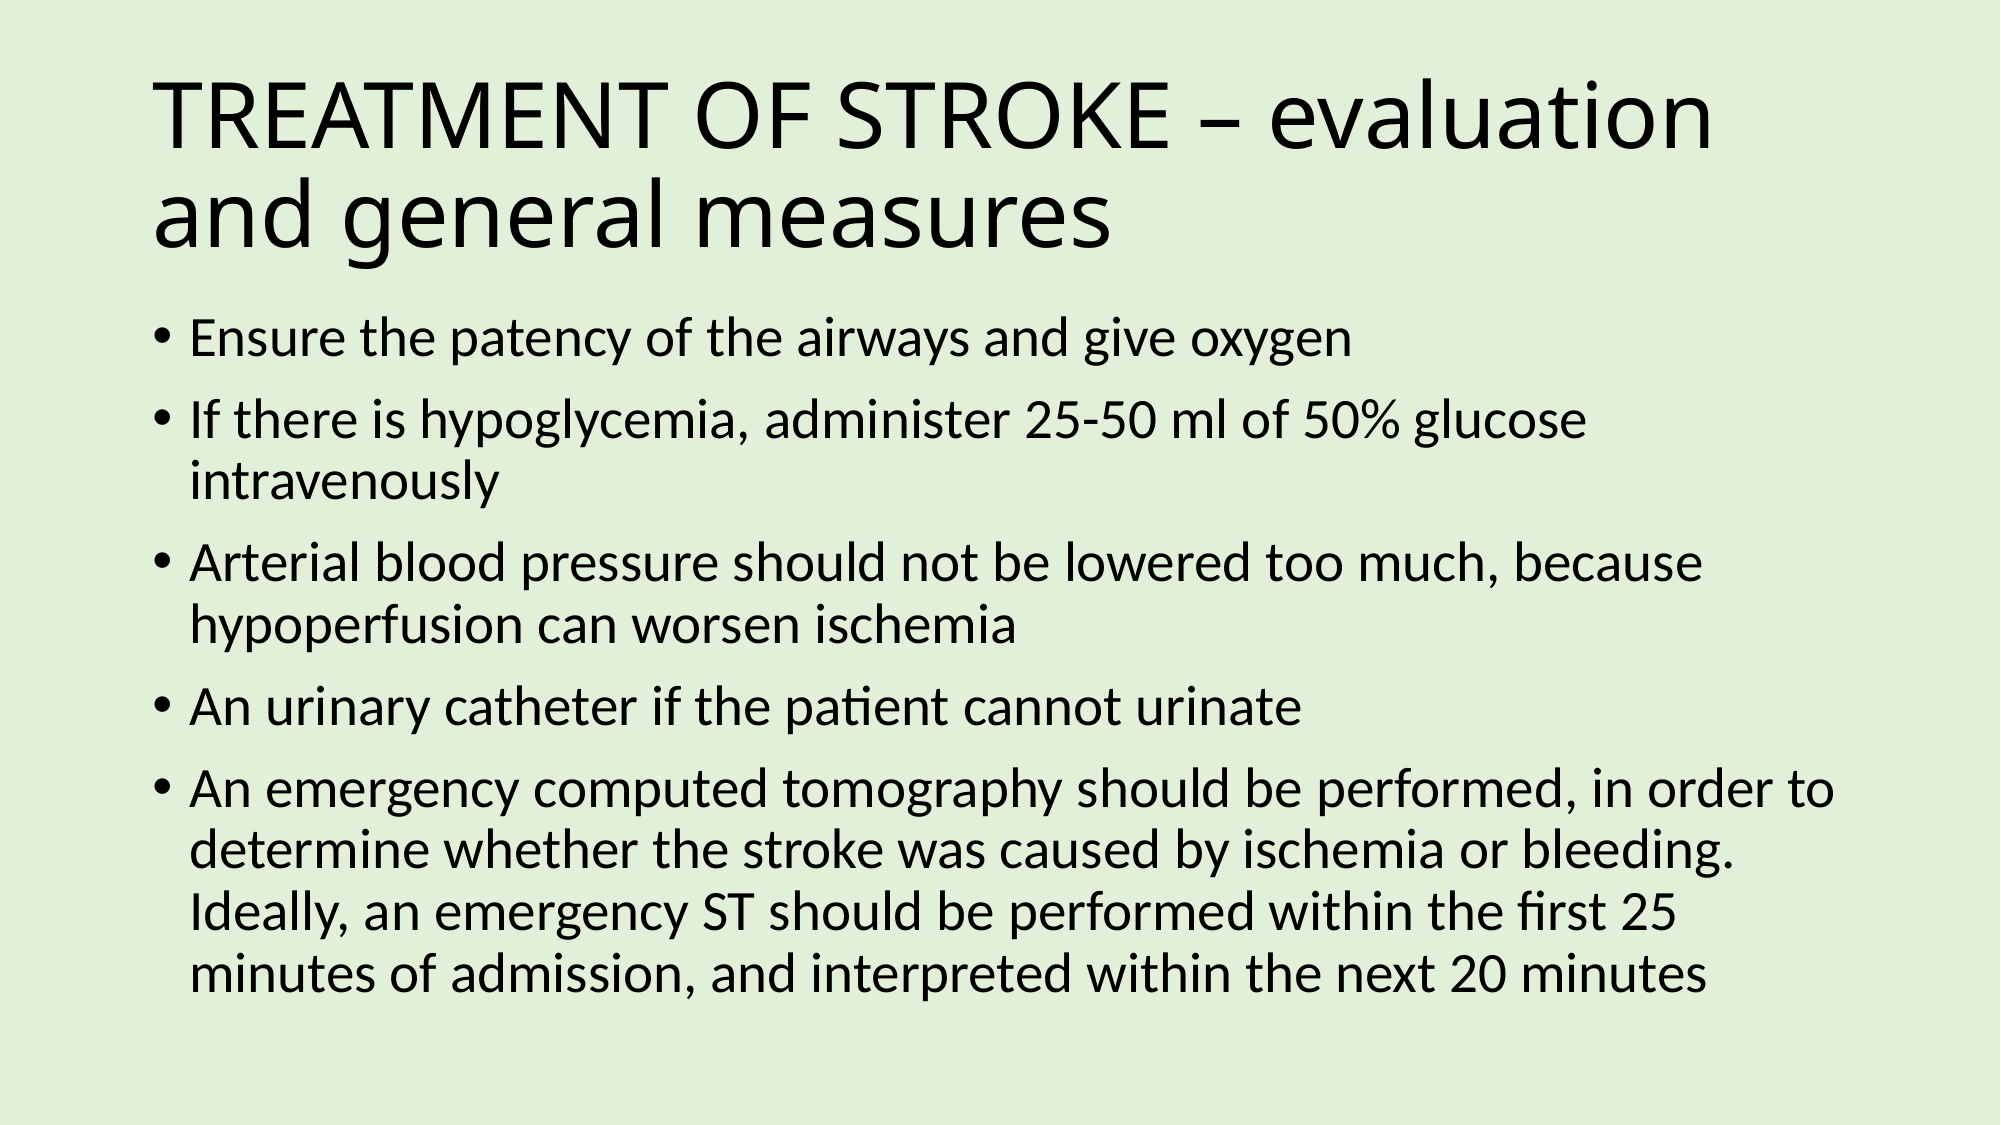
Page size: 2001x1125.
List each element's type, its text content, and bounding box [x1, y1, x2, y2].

title TREATMENT OF STROKE – evaluation and general measures [137, 59, 1863, 278]
list Ensure the patency of the airways and give oxygen If there is hypoglycemia, administer 25-50 ml of 50% glucose intravenously Arterial blood pressure should not be lowered too much, because hypoperfusion can worsen ischemia An urinary catheter if the patient cannot urinate An emergency computed tomography should be performed, in order to determine whether the stroke was caused by ischemia or bleeding. Ideally, an emergency ST should be performed within the first 25 minutes of admission, and interpreted within the next 20 minutes [137, 299, 1863, 1014]
